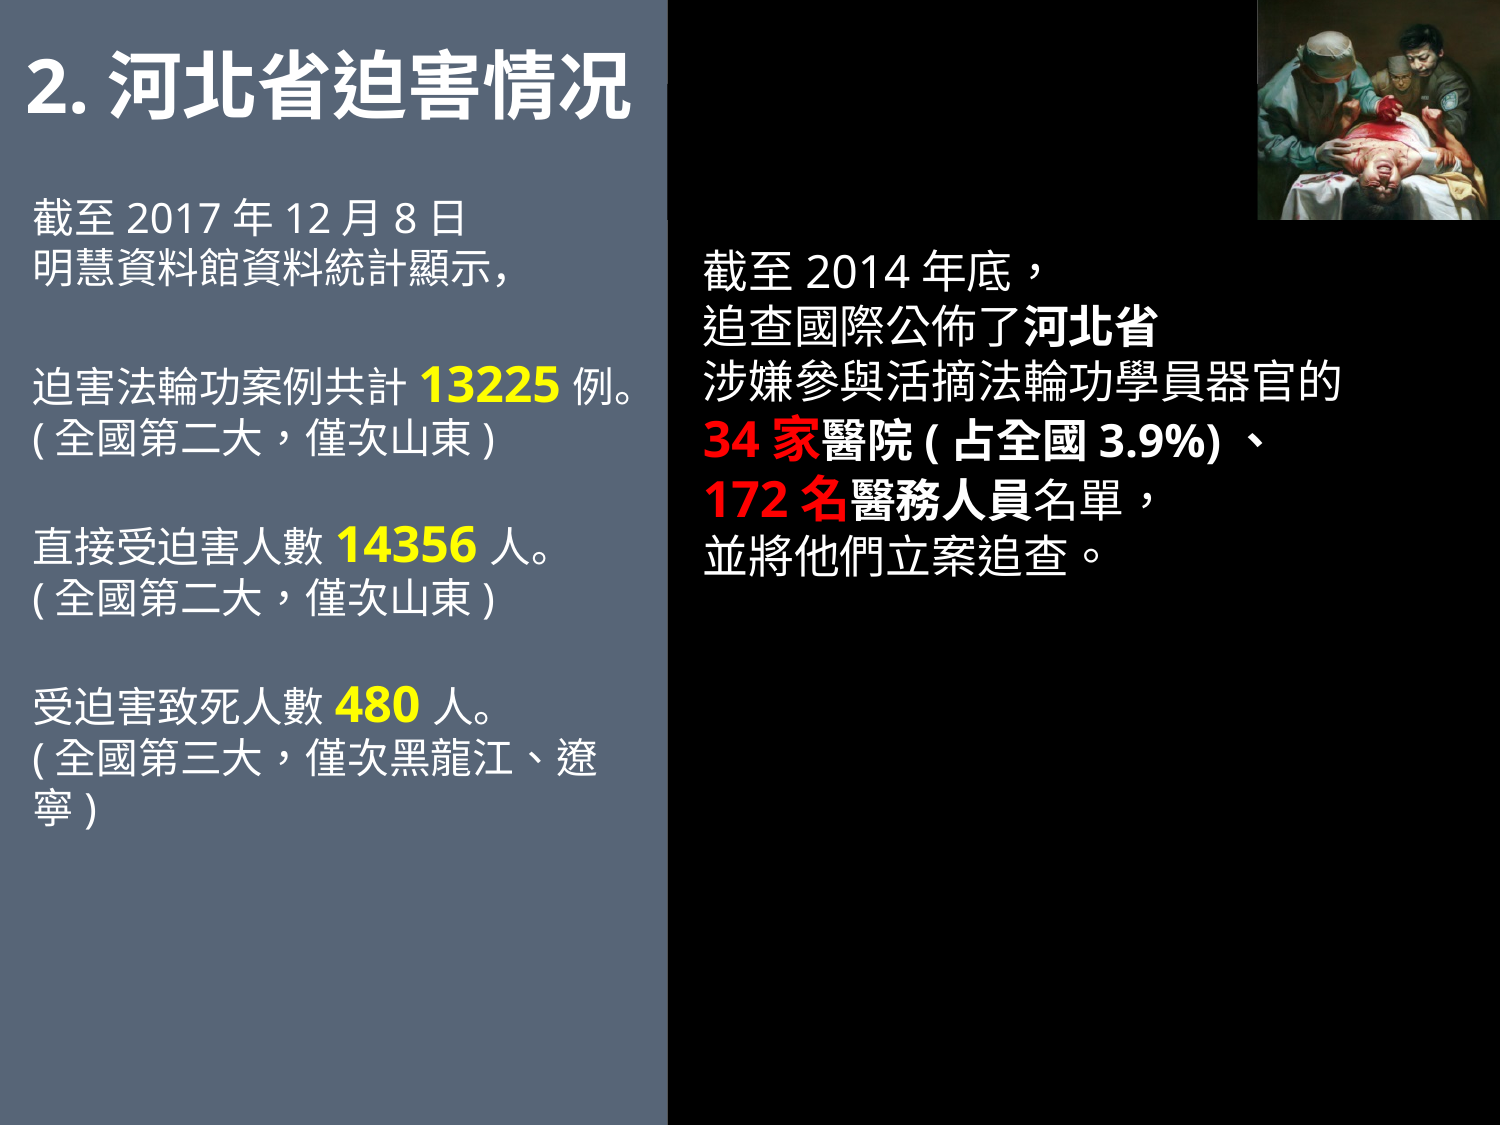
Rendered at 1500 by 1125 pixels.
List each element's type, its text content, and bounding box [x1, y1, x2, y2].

text_box [0, 0, 669, 1125]
text_box [669, 227, 1500, 1125]
text_box 截至2014年底， 追查國際公佈了河北省 涉嫌參與活摘法輪功學員器官的 34家醫院(占全國3.9%)、 172名醫務人員名單， 並將他們立案追查。 [687, 234, 1480, 590]
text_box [666, 0, 1500, 221]
text_box 2.河北省迫害情况 [10, 30, 648, 136]
text_box 截至2017年12月8日 明慧資料館資料統計顯示， 迫害法輪功案例共計13225例。 (全國第二大，僅次山東) 直接受迫害人數14356人。 (全國第二大，僅次山東) 受迫害致死人數480人。 (全國第三大，僅次黑龍江、遼寧) [17, 184, 656, 840]
